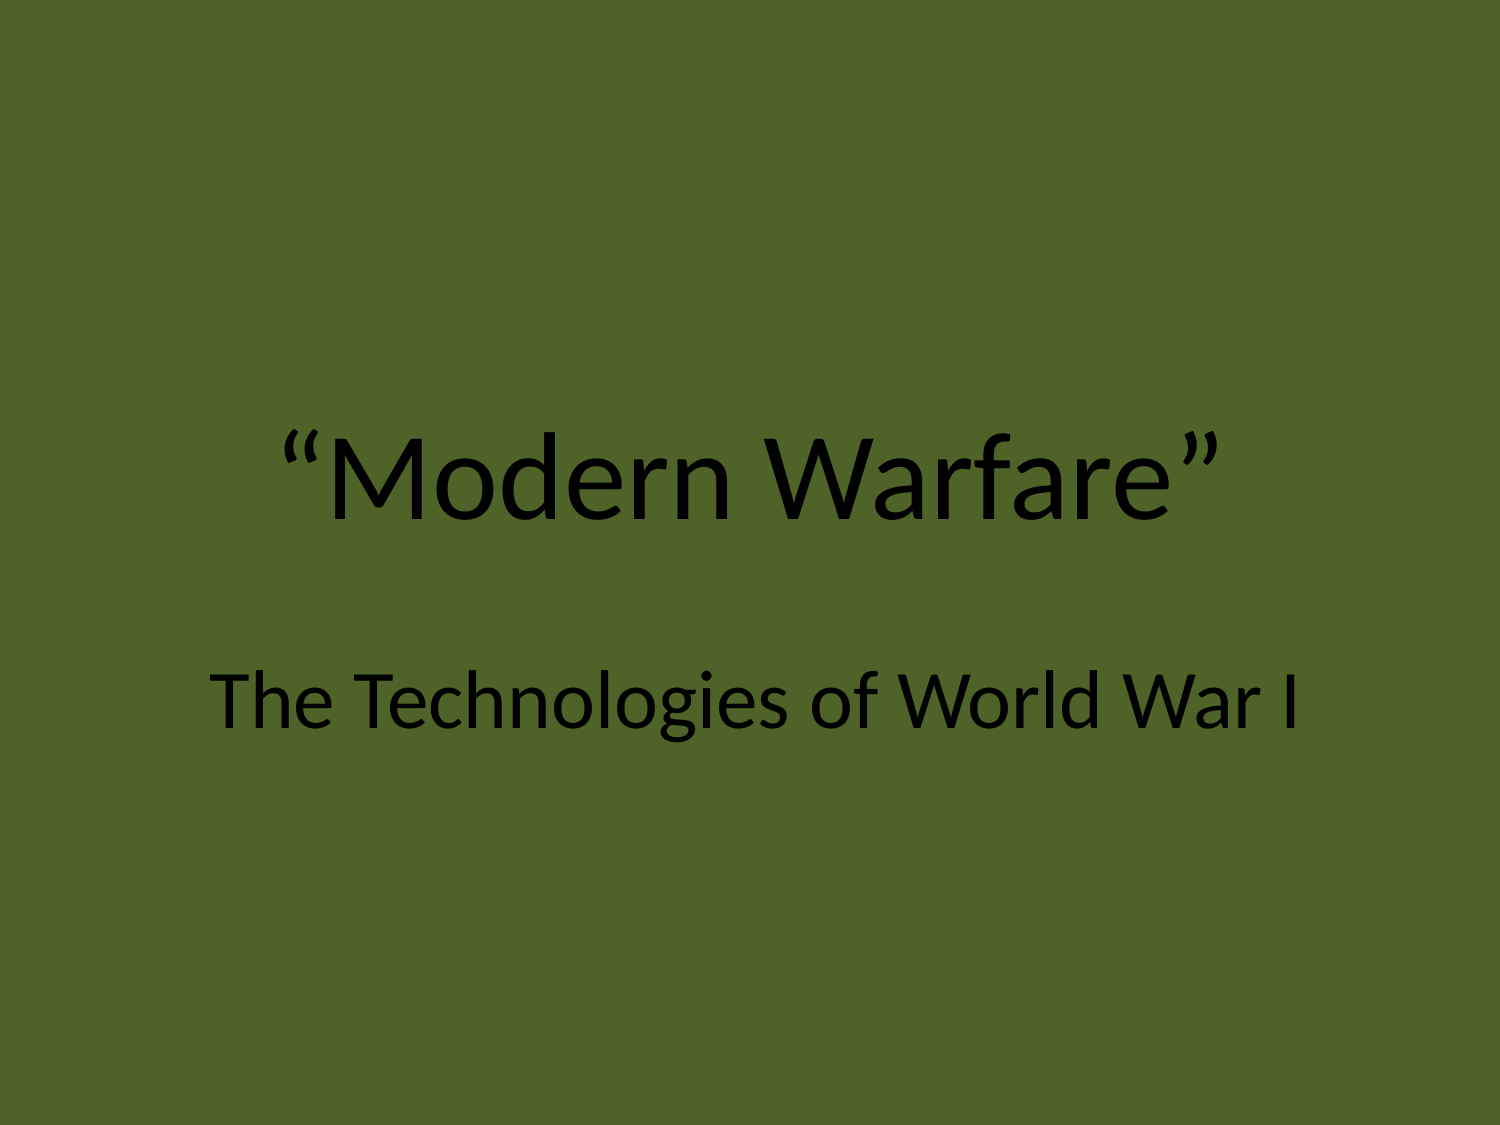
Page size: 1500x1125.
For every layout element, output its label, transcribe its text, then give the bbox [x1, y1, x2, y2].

subtitle The Technologies of World War I [125, 637, 1388, 925]
title “Modern Warfare” [112, 349, 1388, 591]
